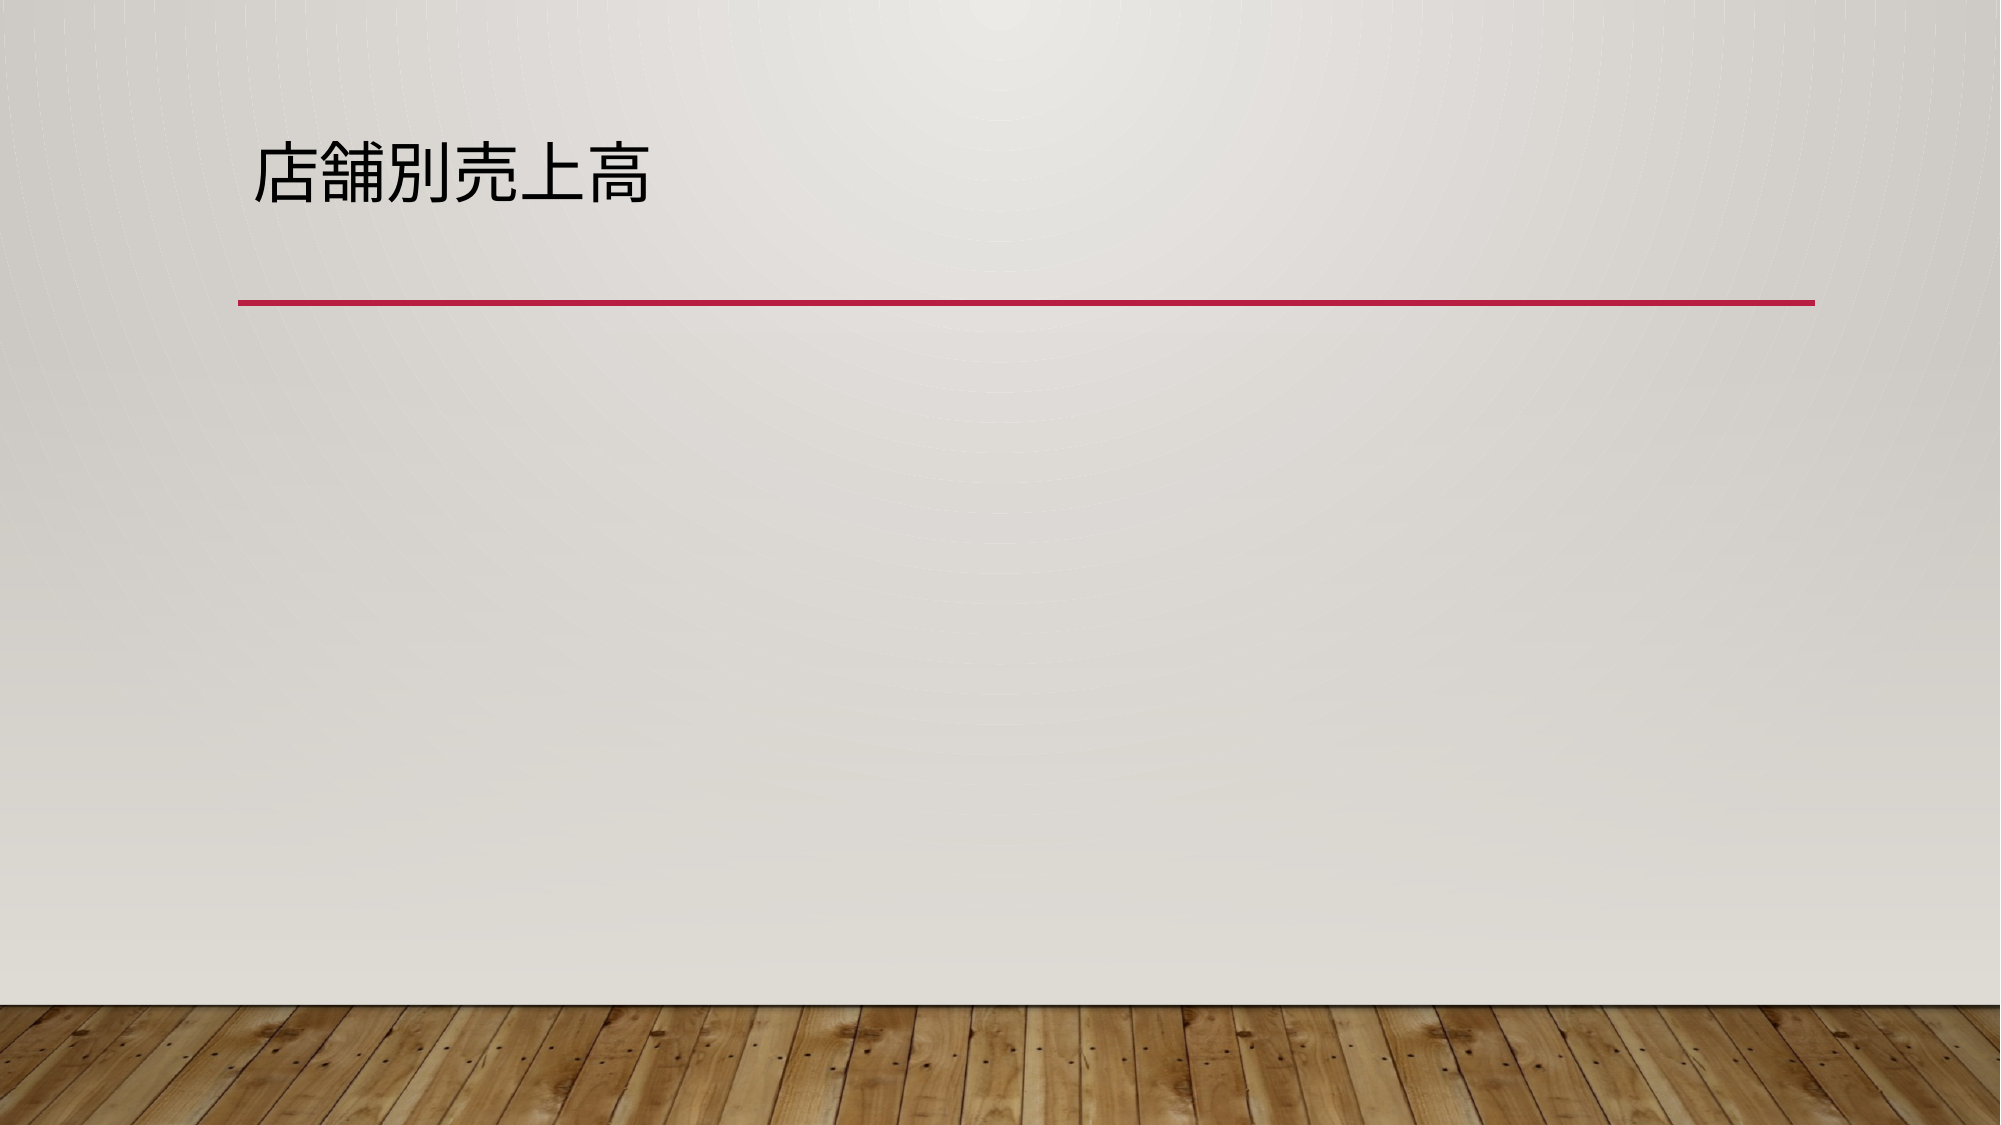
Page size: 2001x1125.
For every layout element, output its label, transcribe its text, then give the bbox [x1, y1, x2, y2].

title 店舗別売上高 [238, 131, 1814, 305]
picture [0, 1005, 2000, 1125]
